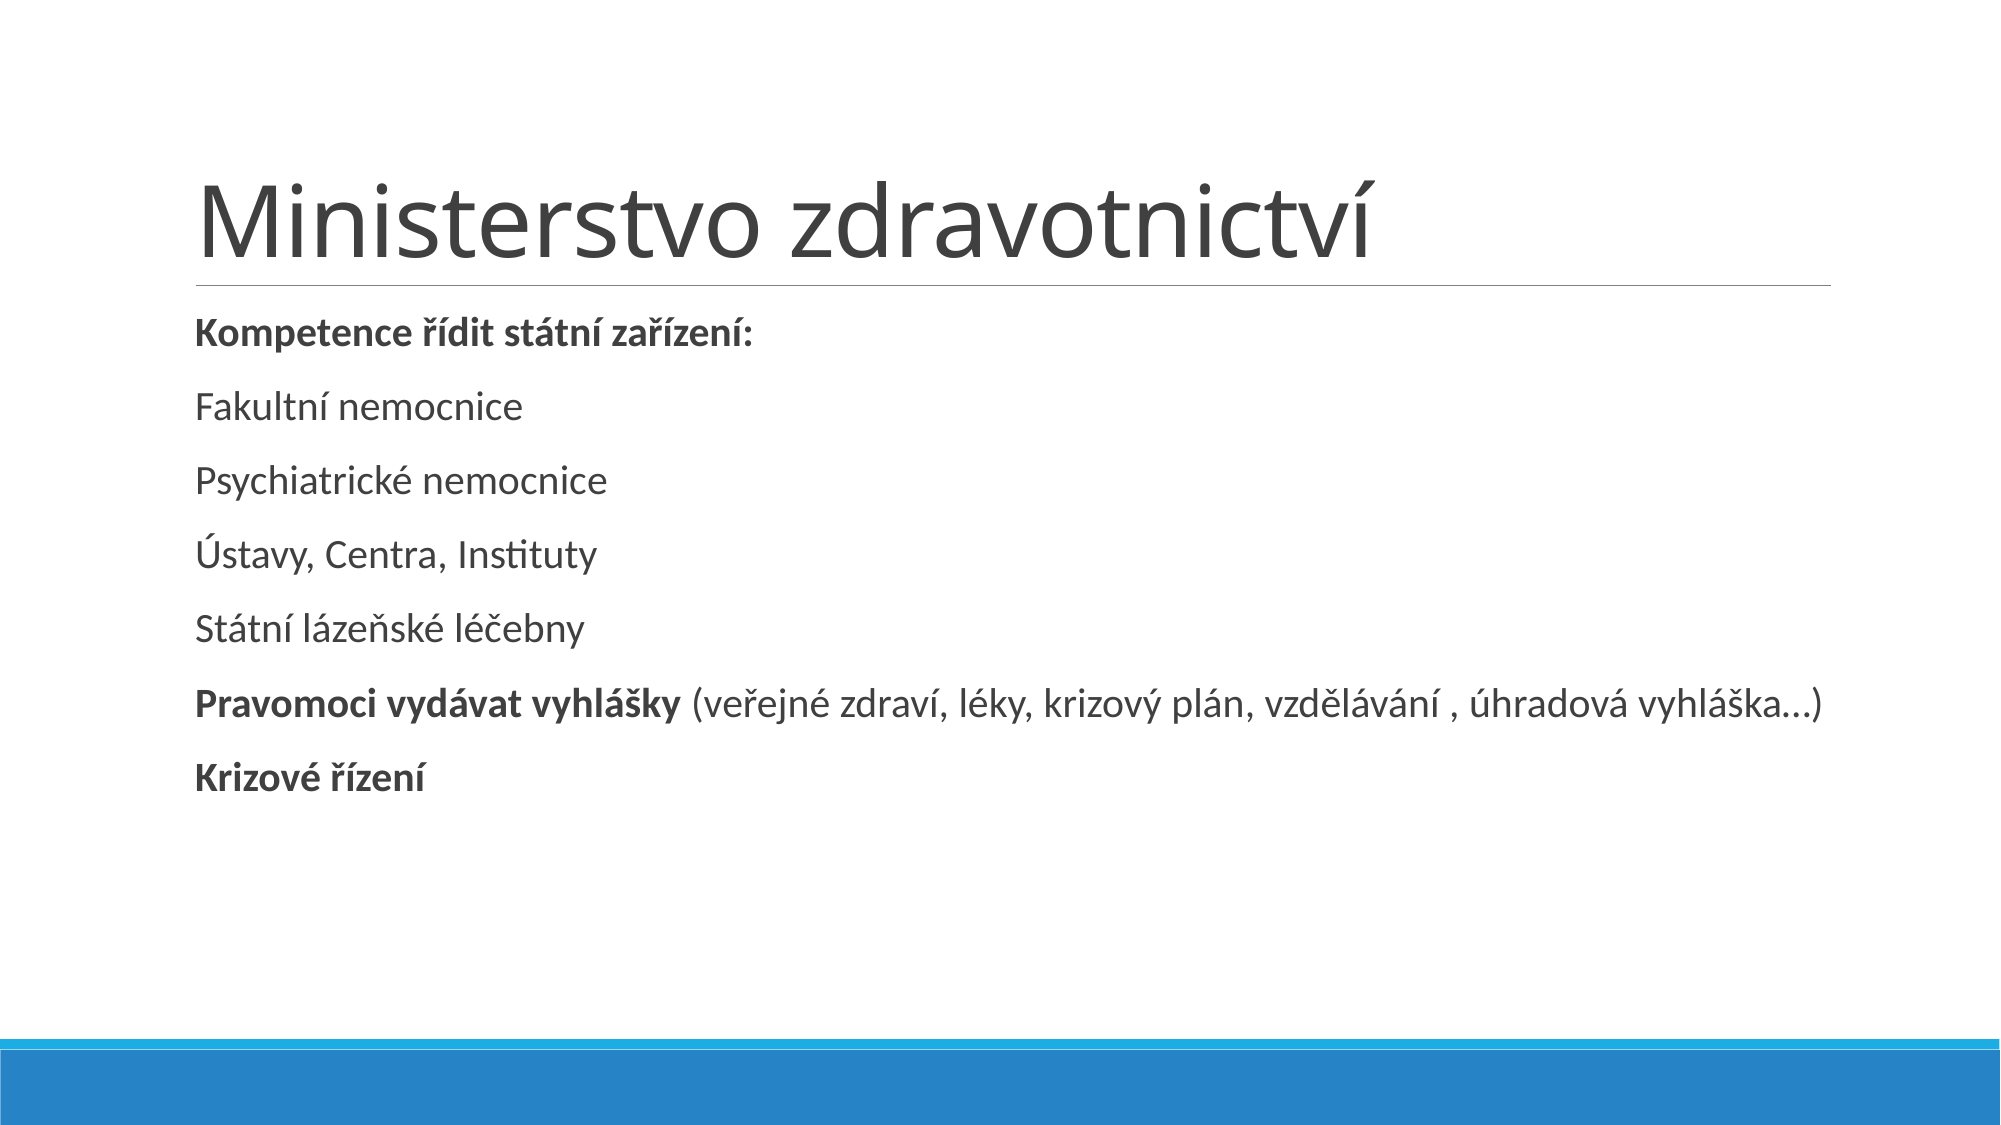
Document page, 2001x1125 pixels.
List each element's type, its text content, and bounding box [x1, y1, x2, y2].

title Ministerstvo zdravotnictví [180, 47, 1830, 285]
list Kompetence řídit státní zařízení: Fakultní nemocnice Psychiatrické nemocnice Ústavy, Centra, Instituty Státní lázeňské léčebny Pravomoci vydávat vyhlášky (veřejné zdraví, léky, krizový plán, vzdělávání , úhradová vyhláška…) Krizové řízení [180, 302, 1830, 963]
